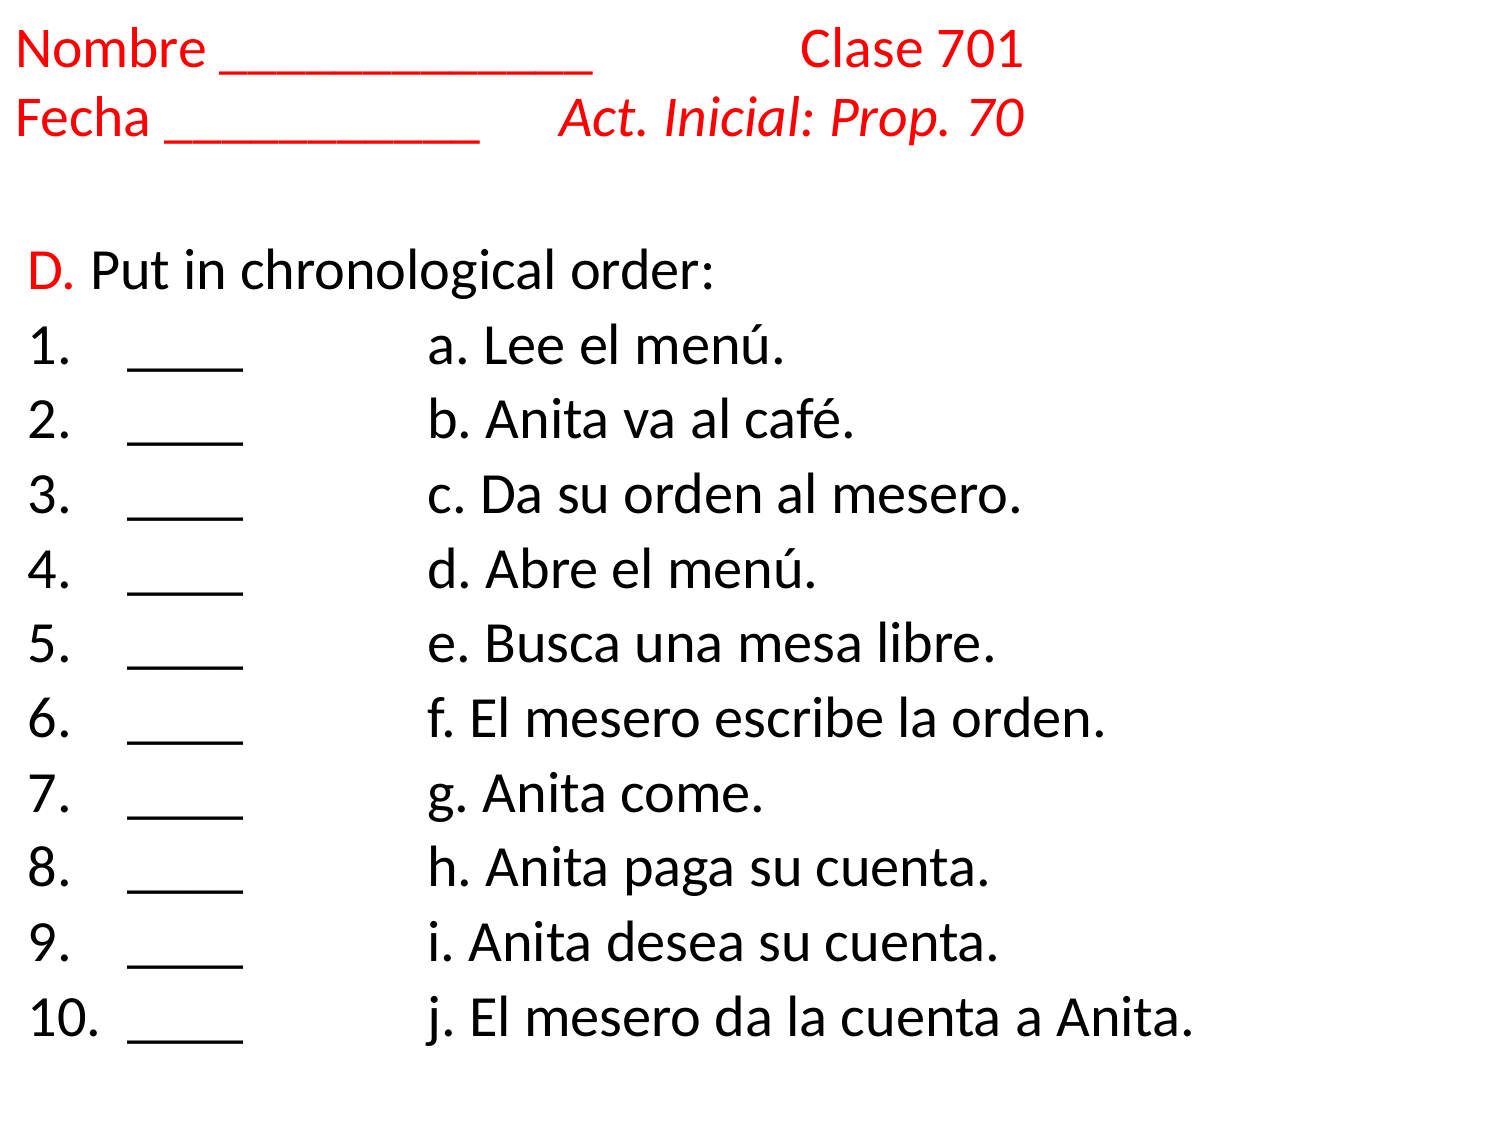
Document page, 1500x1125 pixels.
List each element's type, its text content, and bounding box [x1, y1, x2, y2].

title Nombre _____________ Clase 701 Fecha ___________ Act. Inicial: Prop. 70 [0, 0, 1500, 158]
list D. Put in chronological order: ____ a. Lee el menú. ____ b. Anita va al café. ____ c. Da su orden al mesero. ____ d. Abre el menú. ____ e. Busca una mesa libre. ____ f. El mesero escribe la orden. ____ g. Anita come. ____ h. Anita paga su cuenta. ____ i. Anita desea su cuenta. ____ j. El mesero da la cuenta a Anita. [12, 149, 1500, 1125]
